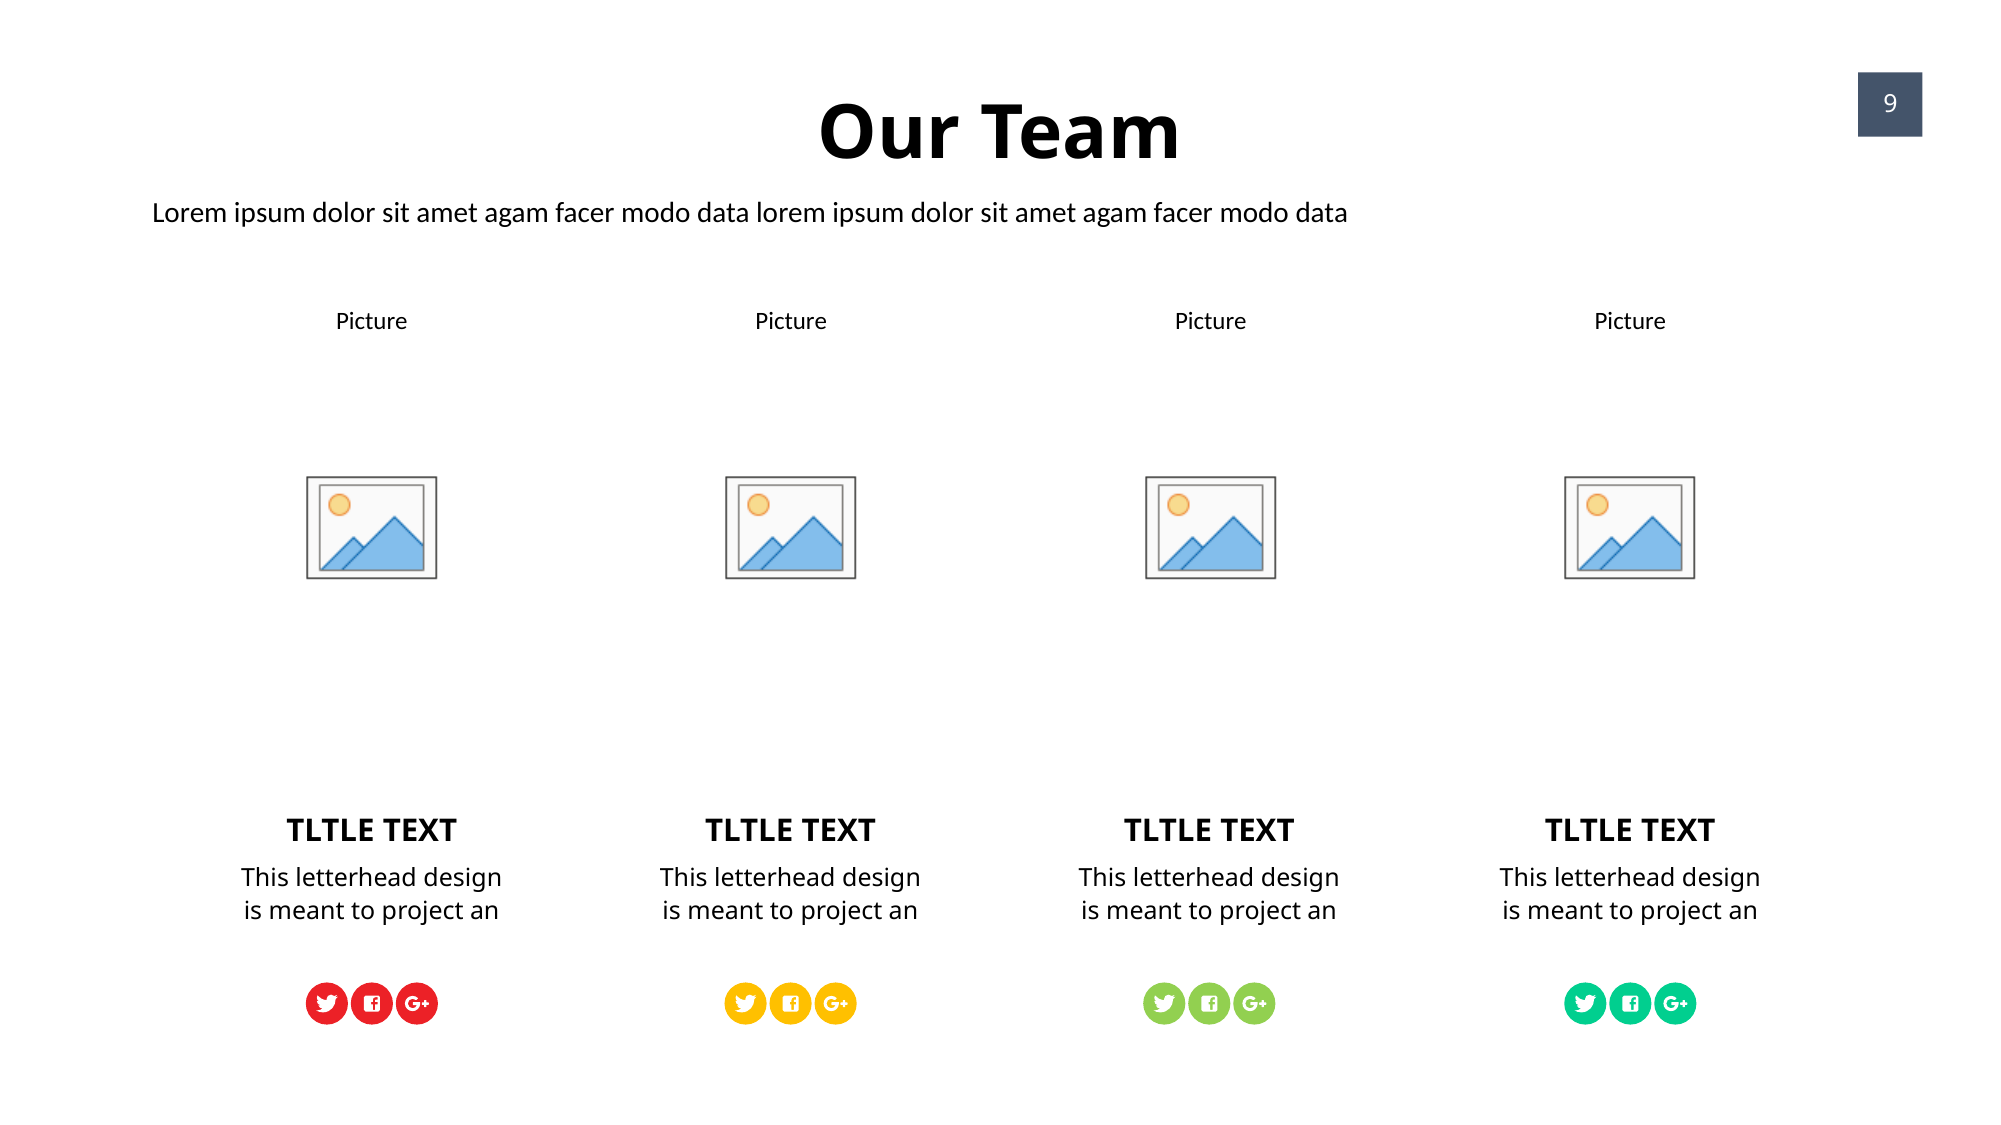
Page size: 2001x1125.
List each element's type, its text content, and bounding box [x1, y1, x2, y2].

slide_number 9 [1863, 78, 1927, 130]
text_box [1491, 802, 1770, 1025]
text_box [1070, 802, 1349, 1025]
picture [600, 297, 982, 760]
subtitle Lorem ipsum dolor sit amet agam facer modo data lorem ipsum dolor sit amet agam facer modo data [137, 186, 1863, 227]
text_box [651, 802, 930, 1025]
title Our Team [137, 78, 1863, 186]
picture [181, 297, 563, 760]
picture [1439, 297, 1821, 760]
picture [1020, 297, 1402, 760]
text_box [232, 802, 512, 1025]
